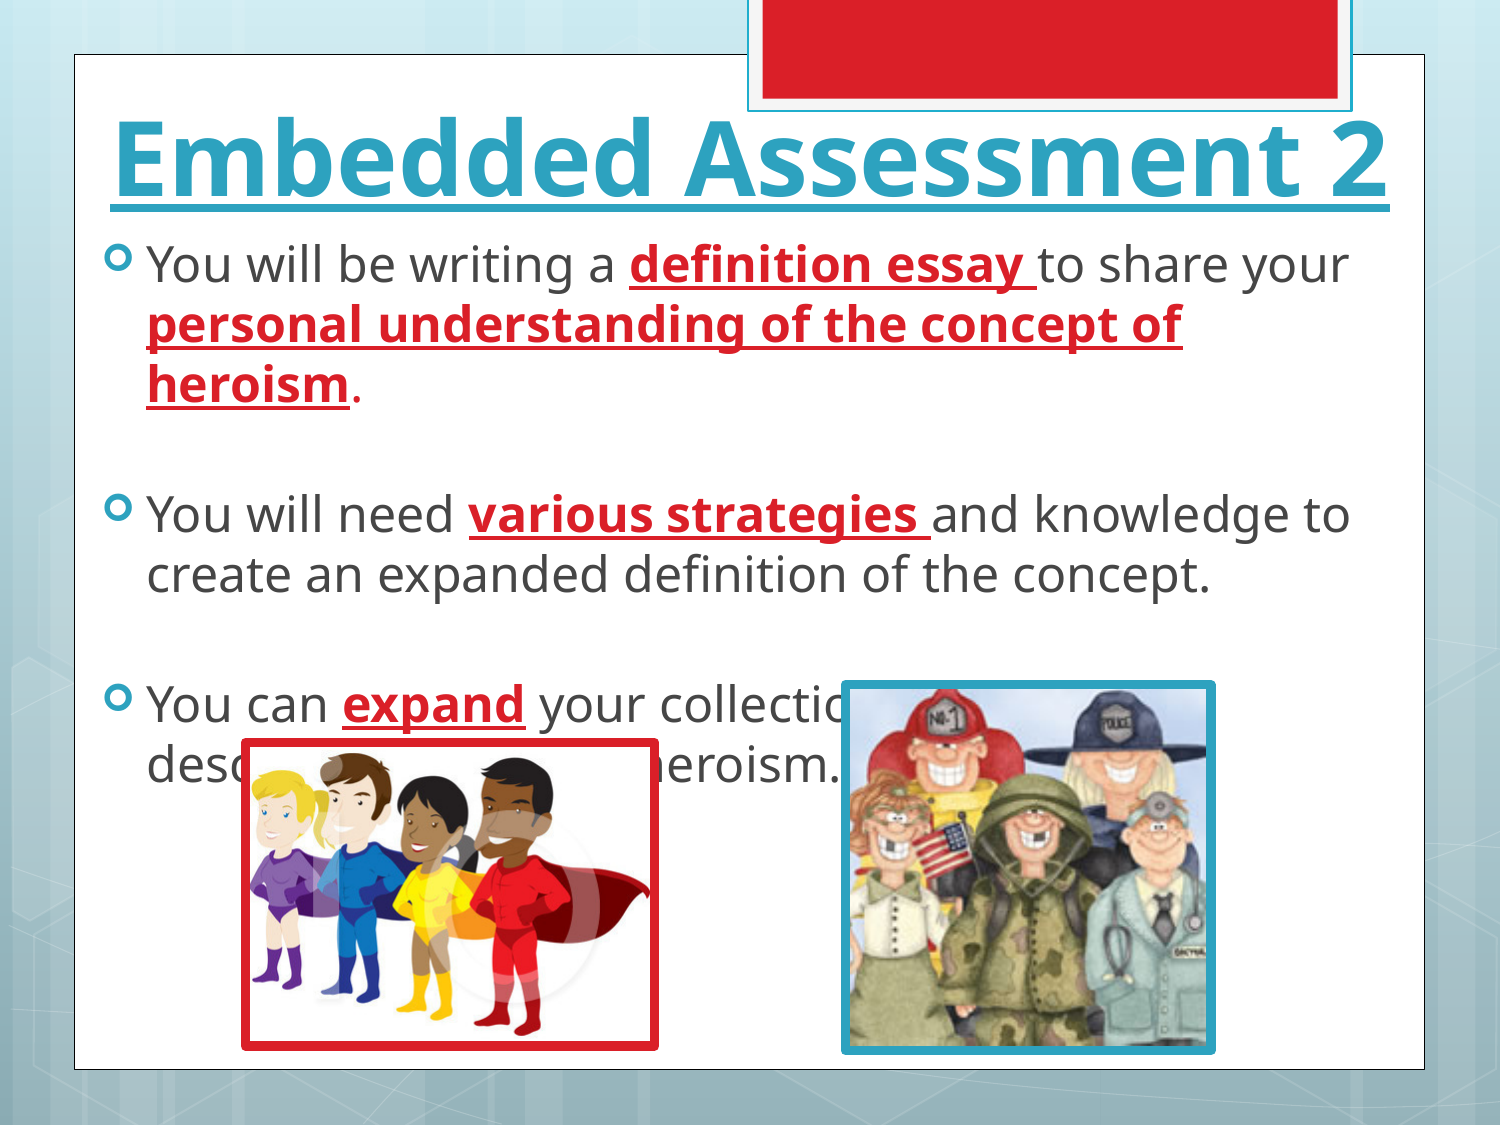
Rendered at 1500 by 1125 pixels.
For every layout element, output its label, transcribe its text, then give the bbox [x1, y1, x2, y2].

picture [249, 747, 651, 1042]
list You will be writing a definition essay to share your personal understanding of the concept of heroism. You will need various strategies and knowledge to create an expanded definition of the concept. You can expand your collection of words that describe heroes and heroism. [75, 224, 1425, 750]
title Embedded Assessment 2 [75, 37, 1425, 224]
picture [849, 689, 1207, 1046]
